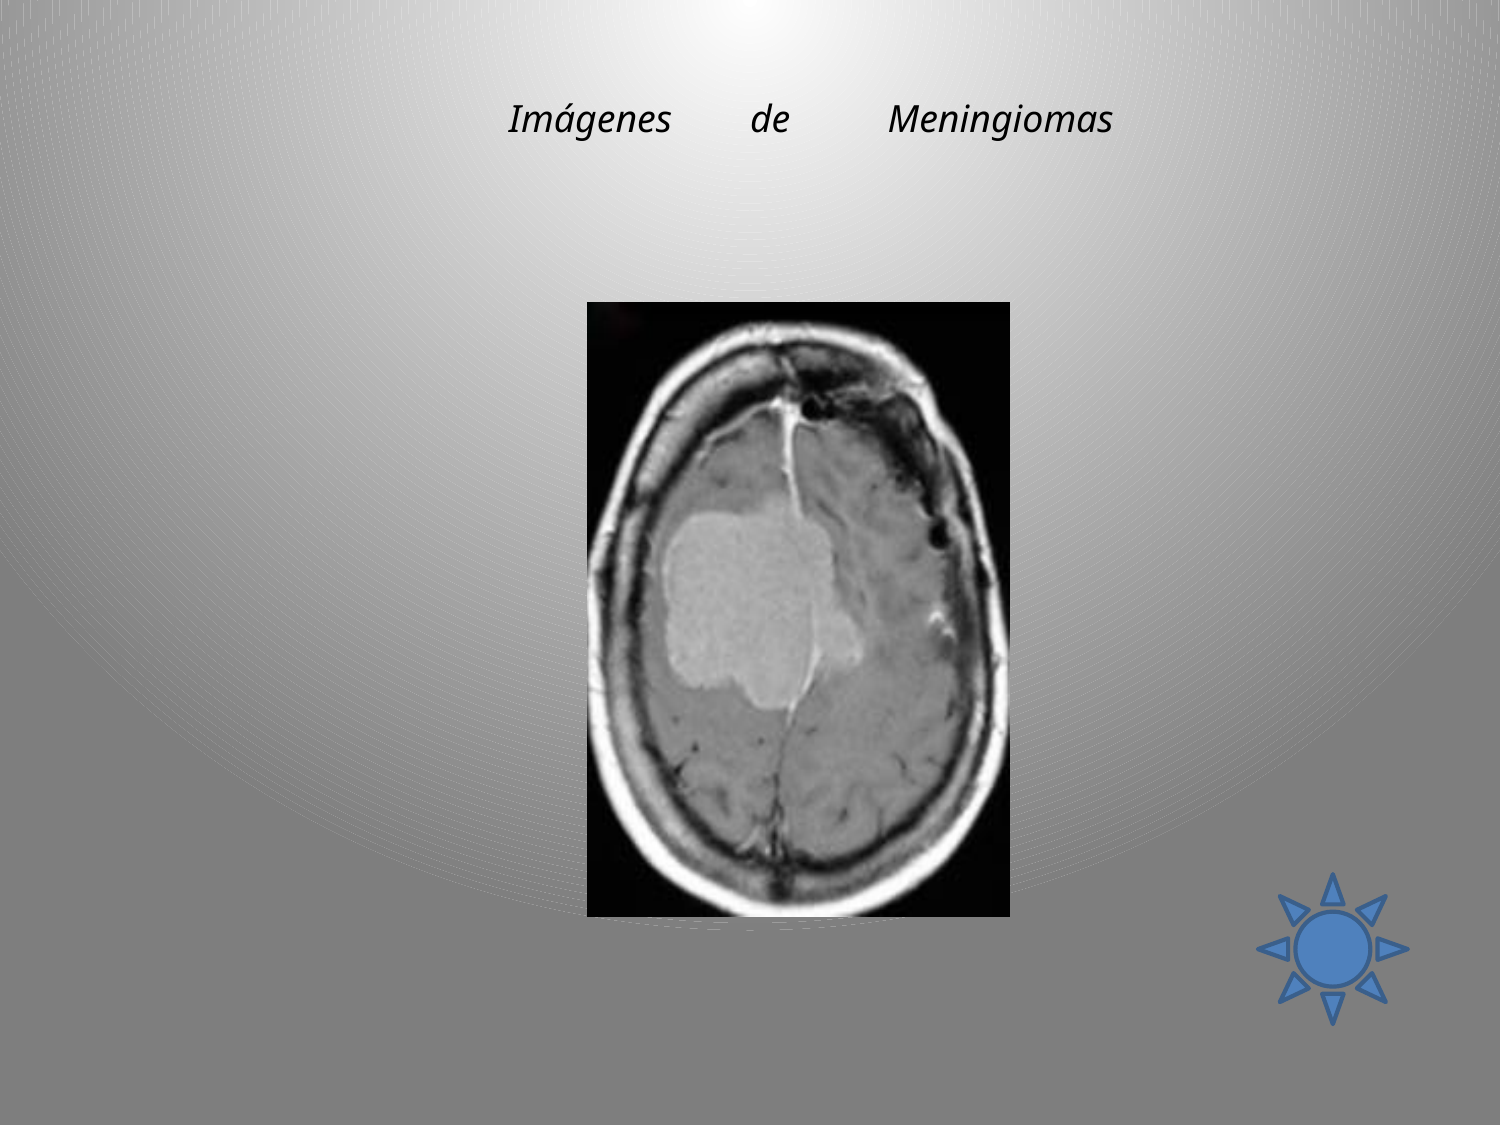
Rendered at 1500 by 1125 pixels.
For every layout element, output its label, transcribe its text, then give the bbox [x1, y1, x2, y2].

text_box [1320, 991, 1346, 1027]
picture [587, 302, 1010, 918]
text_box [1320, 872, 1346, 907]
text_box [1293, 909, 1373, 989]
text_box [1375, 936, 1410, 962]
text_box Imágenes de Meningiomas [494, 87, 1333, 147]
text_box [1277, 971, 1311, 1005]
text_box [1255, 936, 1291, 962]
text_box [1354, 971, 1388, 1005]
text_box [1354, 894, 1388, 928]
text_box [1277, 894, 1311, 928]
